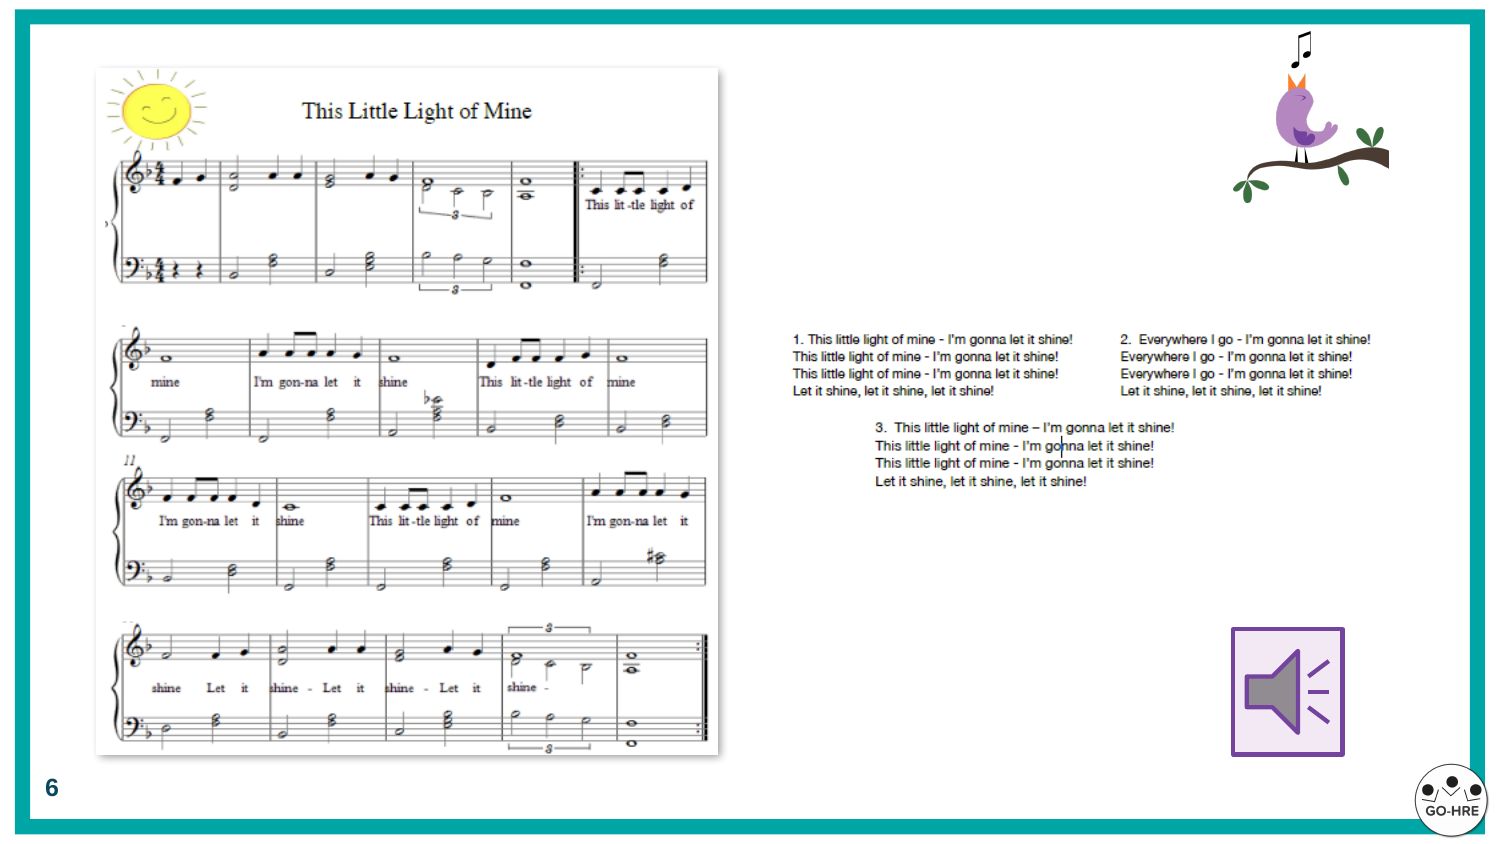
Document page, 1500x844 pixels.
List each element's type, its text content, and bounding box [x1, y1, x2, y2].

text_box [1231, 627, 1345, 757]
picture [96, 68, 718, 755]
picture [1414, 763, 1490, 839]
slide_number 6 [30, 754, 121, 819]
picture [1232, 31, 1389, 203]
picture [770, 326, 1378, 497]
